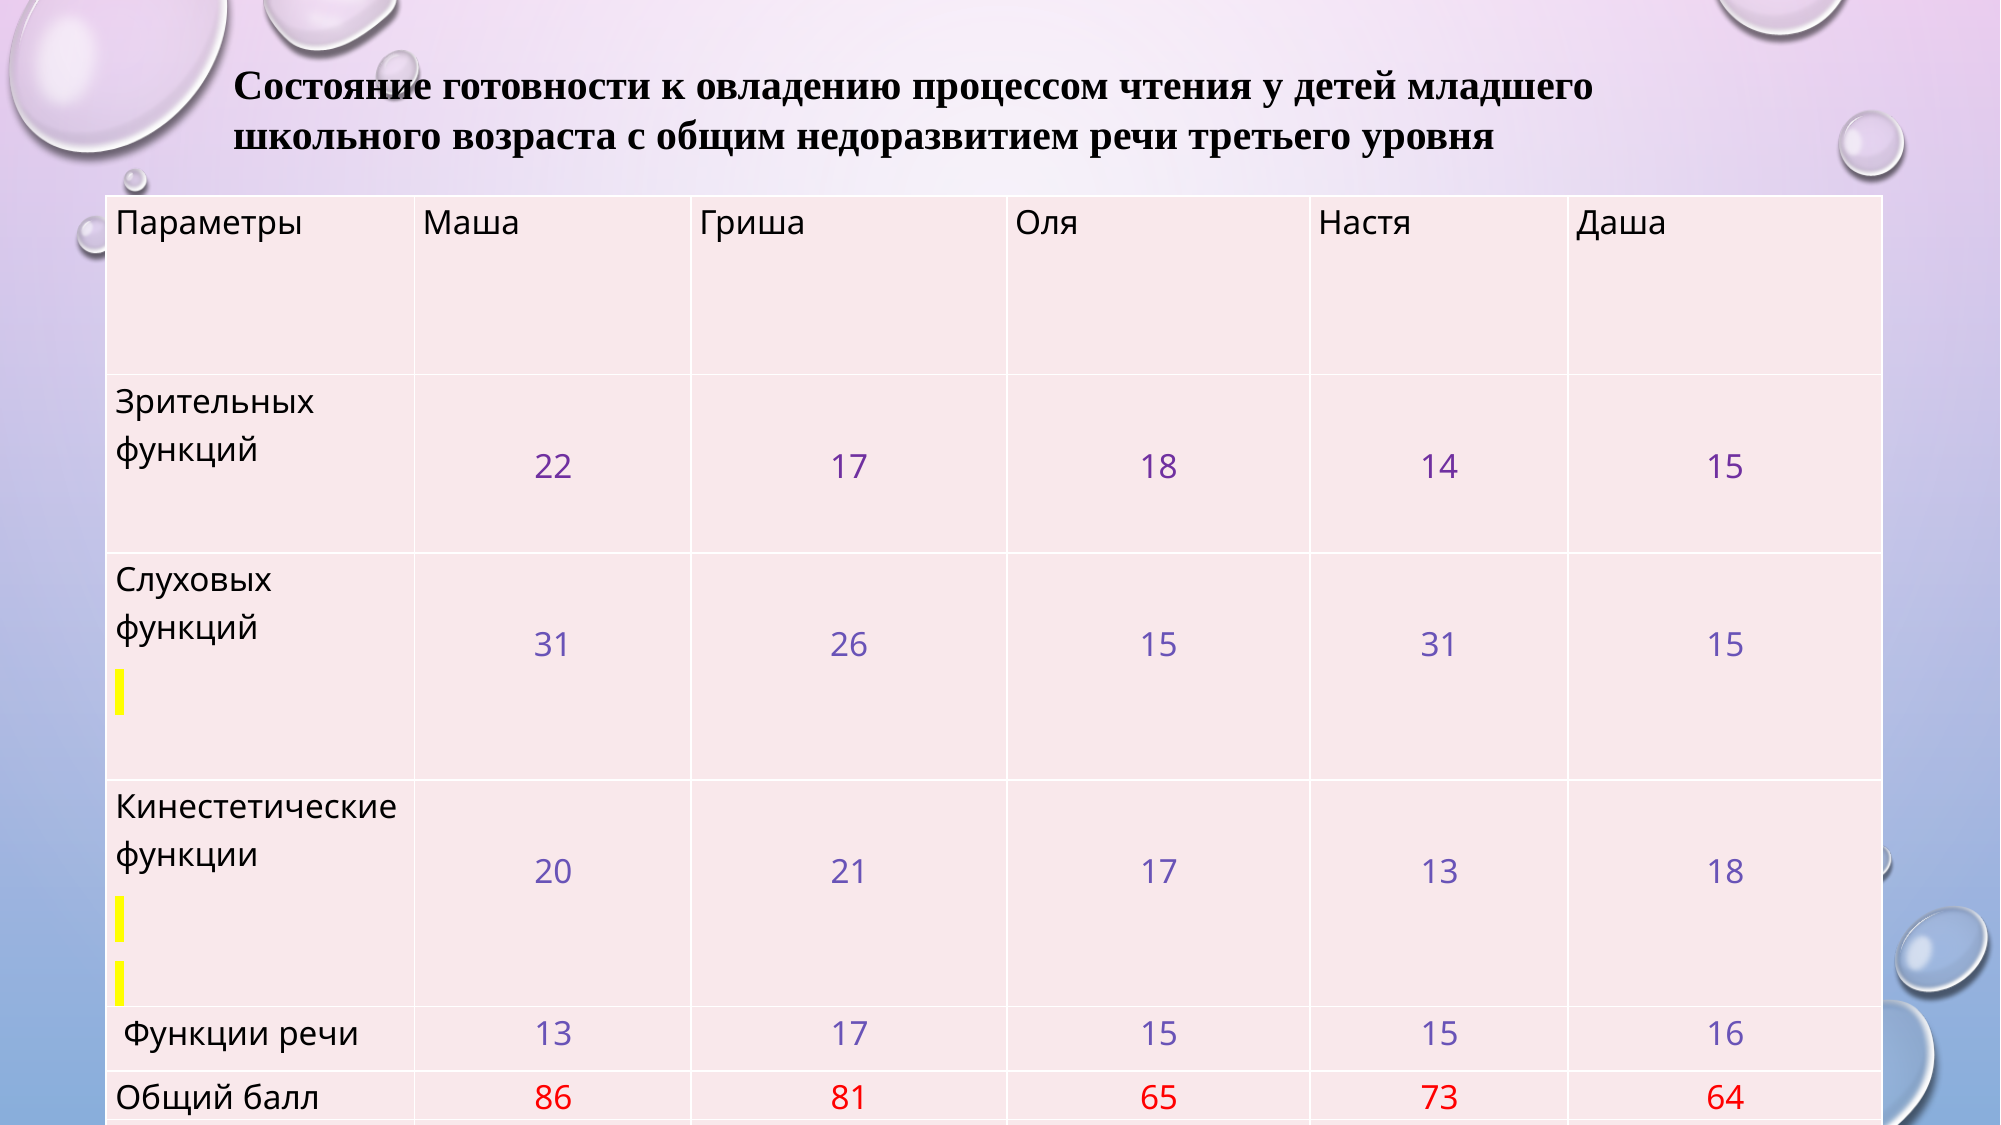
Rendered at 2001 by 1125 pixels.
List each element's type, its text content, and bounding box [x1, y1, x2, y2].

table_header Гриша [692, 211, 1006, 374]
table_cell Средний [692, 1120, 1006, 1125]
table_cell 18 [1569, 781, 1881, 1006]
table_header Маша [415, 211, 690, 374]
table_cell 15 [1311, 1007, 1567, 1070]
table_cell 31 [1311, 554, 1567, 779]
table_cell 17 [692, 1007, 1006, 1070]
table_header Параметры [107, 197, 414, 374]
table_cell 65 [1008, 1072, 1309, 1119]
table_cell 15 [1569, 554, 1881, 779]
table_cell Слуховых функций [107, 554, 414, 779]
table_cell 13 [415, 1007, 690, 1070]
table_cell 81 [692, 1072, 1006, 1119]
table_cell 26 [692, 554, 1006, 779]
table_cell Функции речи [107, 1007, 414, 1070]
table_cell Средний [1311, 1120, 1567, 1125]
table_cell Общий балл [107, 1072, 414, 1119]
table_cell 13 [1311, 781, 1567, 1006]
text_box Состояние готовности к овладению процессом чтения у детей младшего школьного возраста с общим недоразвитием речи третьего уровня [218, 50, 1615, 211]
table_cell Средний [1008, 1120, 1309, 1125]
table_cell 16 [1569, 1007, 1881, 1070]
table_cell Средний [1569, 1120, 1881, 1125]
table_cell 14 [1311, 375, 1567, 552]
table_header Оля [1008, 211, 1309, 374]
table_cell Зрительных функций [107, 375, 414, 552]
table_cell Средний [415, 1120, 690, 1125]
table_cell 20 [415, 781, 690, 1006]
table_cell 15 [1569, 375, 1881, 552]
table_cell 22 [415, 375, 690, 552]
table_cell 86 [415, 1072, 690, 1119]
table_cell 17 [1008, 781, 1309, 1006]
table_cell 64 [1569, 1072, 1881, 1119]
picture [0, 0, 2000, 1125]
table_cell 18 [1008, 375, 1309, 552]
table_cell 31 [415, 554, 690, 779]
table_cell Кинестетические функции [107, 781, 414, 1006]
table_cell 15 [1008, 1007, 1309, 1070]
table_cell 17 [692, 375, 1006, 552]
table_header Даша [1569, 197, 1881, 374]
table_cell 21 [692, 781, 1006, 1006]
table_cell Уровень [107, 1120, 414, 1125]
table_header Настя [1311, 211, 1567, 374]
table_cell 15 [1008, 554, 1309, 779]
table_cell 73 [1311, 1072, 1567, 1119]
